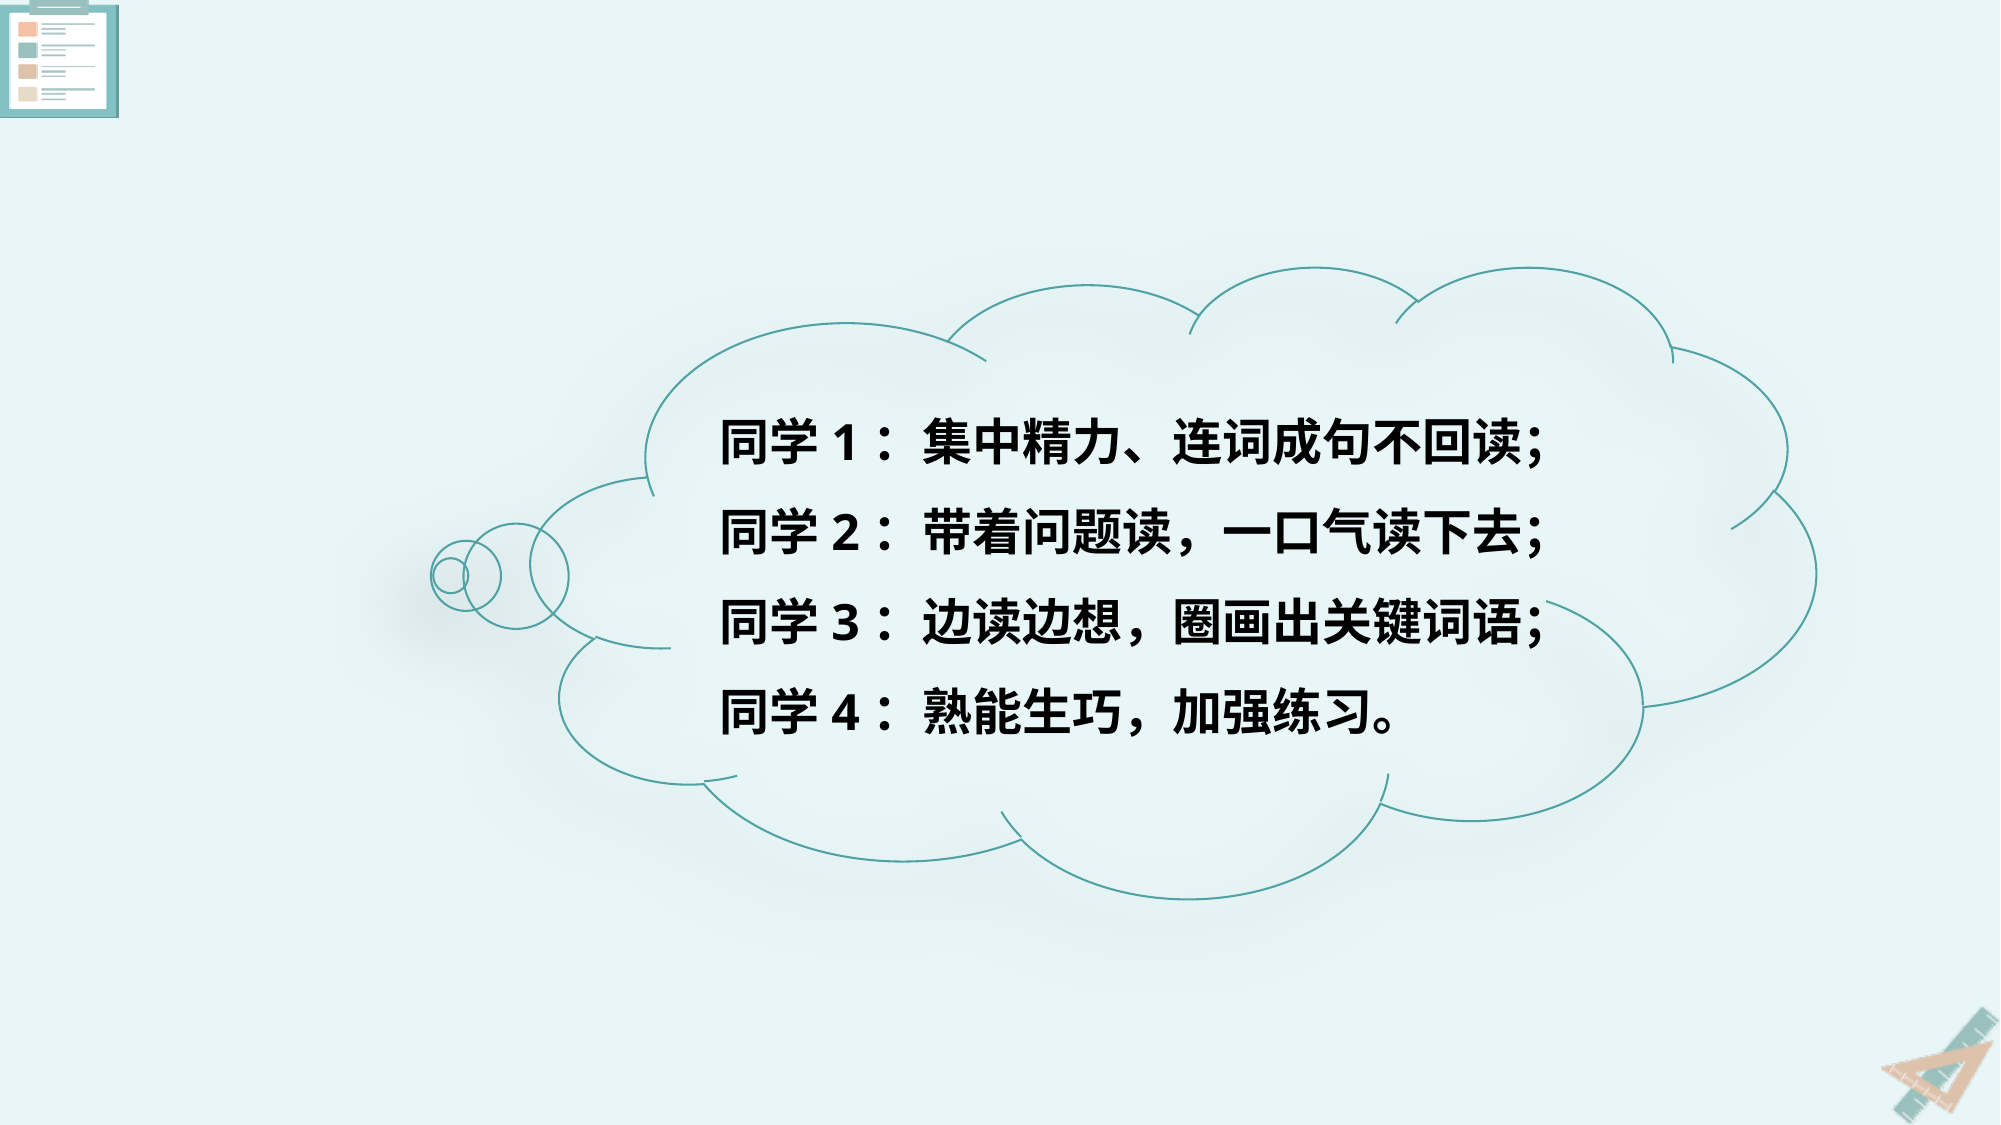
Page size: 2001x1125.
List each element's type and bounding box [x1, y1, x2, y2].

text_box [429, 266, 1818, 901]
picture [1881, 1006, 2000, 1125]
picture [0, 0, 119, 119]
